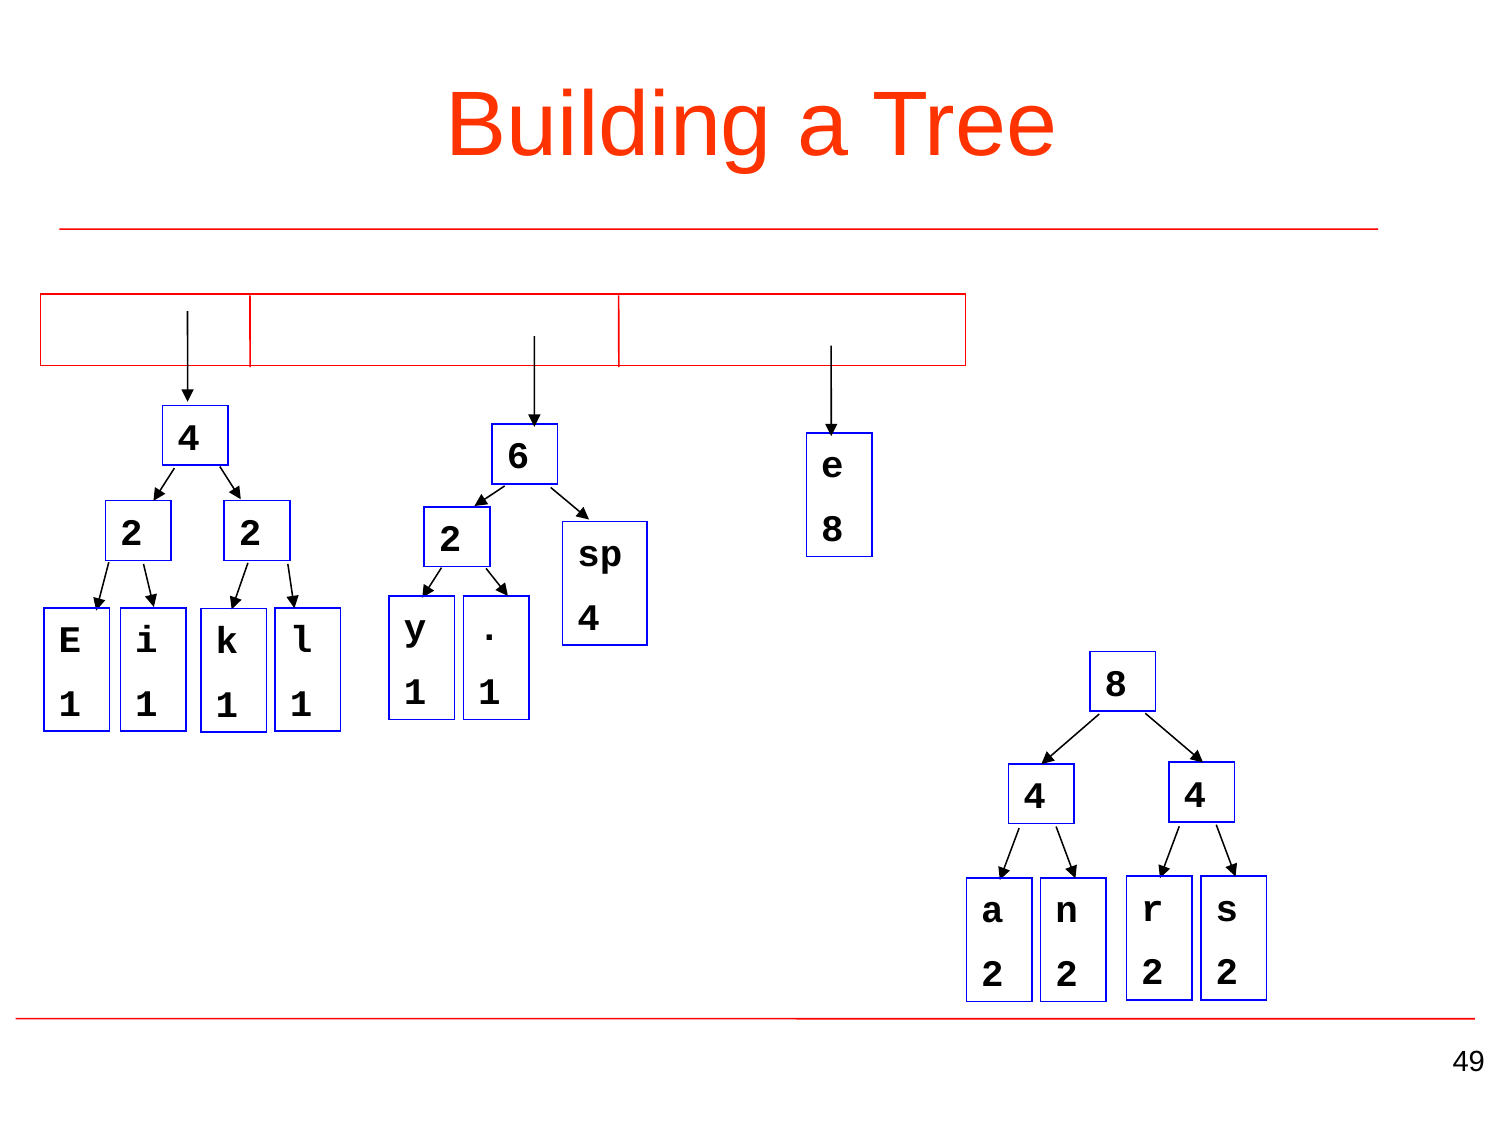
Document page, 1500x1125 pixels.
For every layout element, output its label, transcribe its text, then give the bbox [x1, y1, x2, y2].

text_box [998, 828, 1020, 878]
slide_number 49 [1149, 1034, 1500, 1113]
text_box [1041, 713, 1100, 765]
text_box 8 [1089, 651, 1156, 712]
text_box . 1 [463, 596, 529, 720]
text_box [1055, 826, 1077, 879]
text_box E 1 [43, 607, 110, 732]
text_box [93, 562, 109, 607]
text_box [1216, 824, 1238, 877]
text_box [550, 487, 590, 520]
text_box a 2 [966, 878, 1032, 1002]
text_box l 1 [275, 607, 341, 732]
text_box 2 [424, 506, 490, 567]
text_box [229, 562, 249, 608]
text_box 2 [105, 500, 172, 561]
text_box [528, 336, 541, 427]
text_box y 1 [389, 596, 455, 720]
text_box sp 4 [562, 521, 647, 645]
text_box [153, 468, 175, 501]
text_box [143, 563, 157, 608]
text_box [422, 567, 442, 596]
text_box n 2 [1040, 878, 1107, 1002]
title Building a Tree [114, 24, 1390, 213]
text_box [219, 466, 241, 500]
text_box 2 [224, 500, 290, 561]
text_box i 1 [120, 607, 186, 732]
text_box [1145, 713, 1204, 763]
text_box [40, 293, 966, 366]
text_box 4 [162, 405, 229, 466]
text_box 6 [492, 424, 558, 484]
text_box r 2 [1126, 876, 1193, 1000]
text_box [1158, 826, 1180, 876]
text_box k 1 [200, 608, 267, 733]
text_box [286, 563, 299, 609]
text_box e 8 [806, 432, 872, 557]
text_box [485, 568, 508, 596]
text_box [474, 485, 505, 506]
text_box s 2 [1200, 876, 1267, 1000]
text_box [181, 311, 194, 402]
text_box 4 [1008, 763, 1075, 824]
text_box 4 [1168, 762, 1235, 822]
text_box [825, 345, 838, 437]
